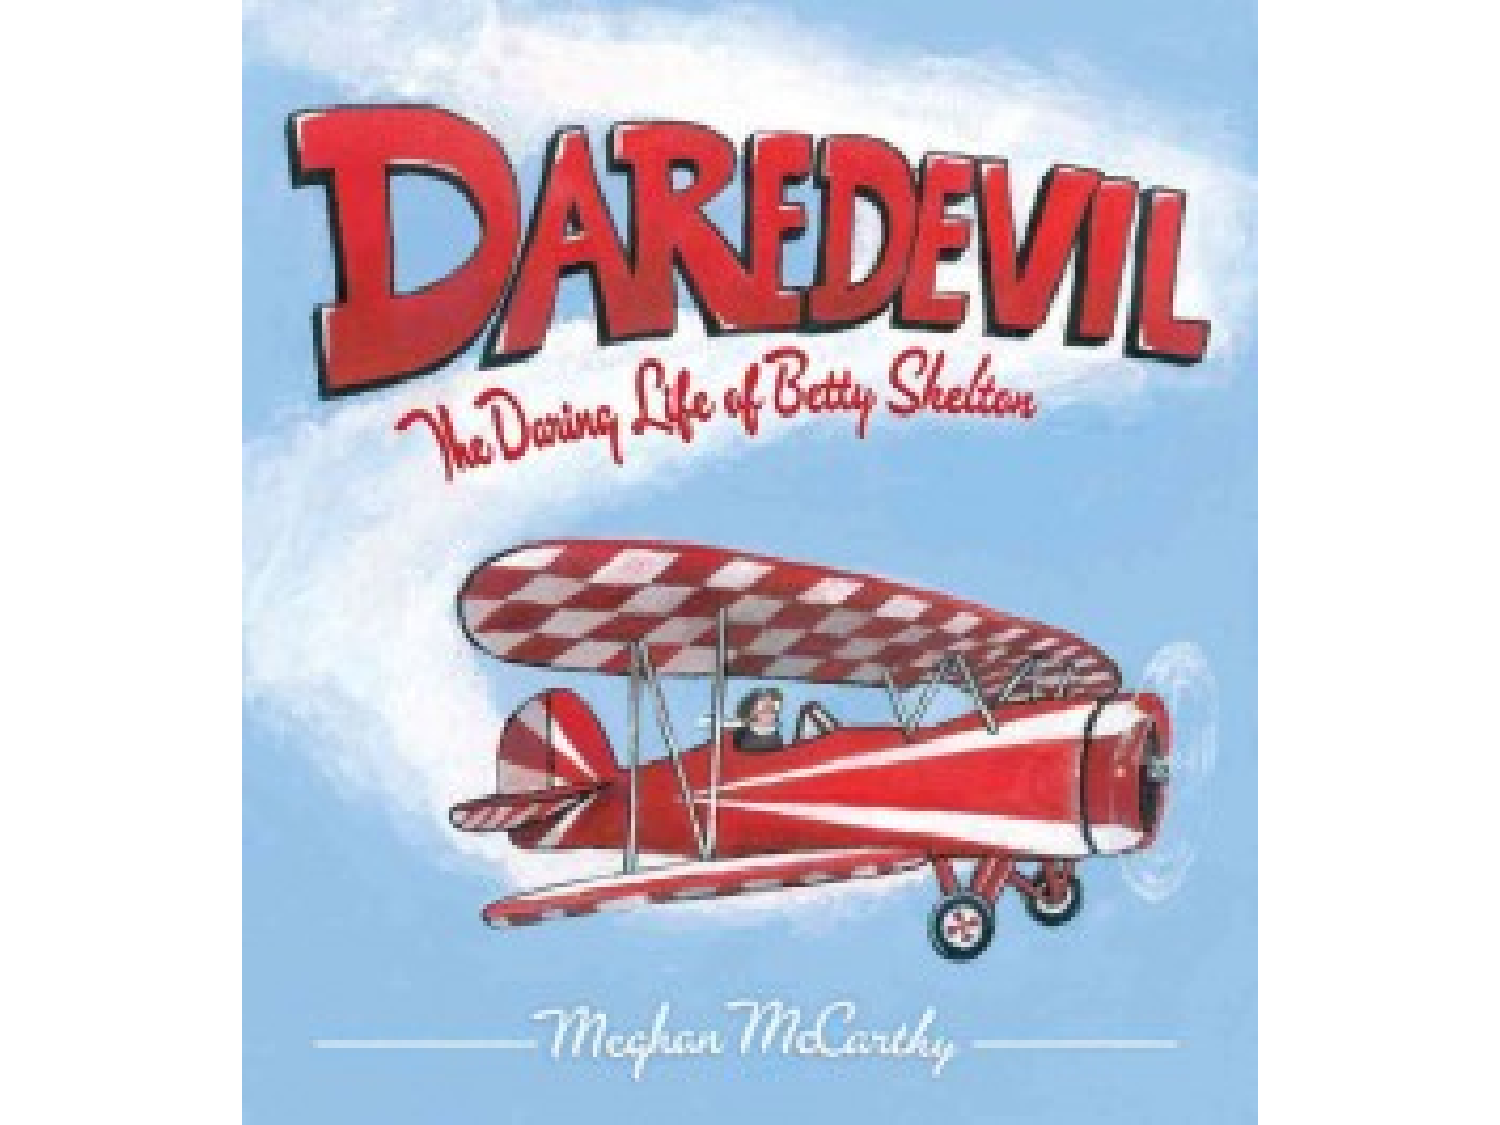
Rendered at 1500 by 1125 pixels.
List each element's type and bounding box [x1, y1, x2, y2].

picture [242, 0, 1258, 1125]
